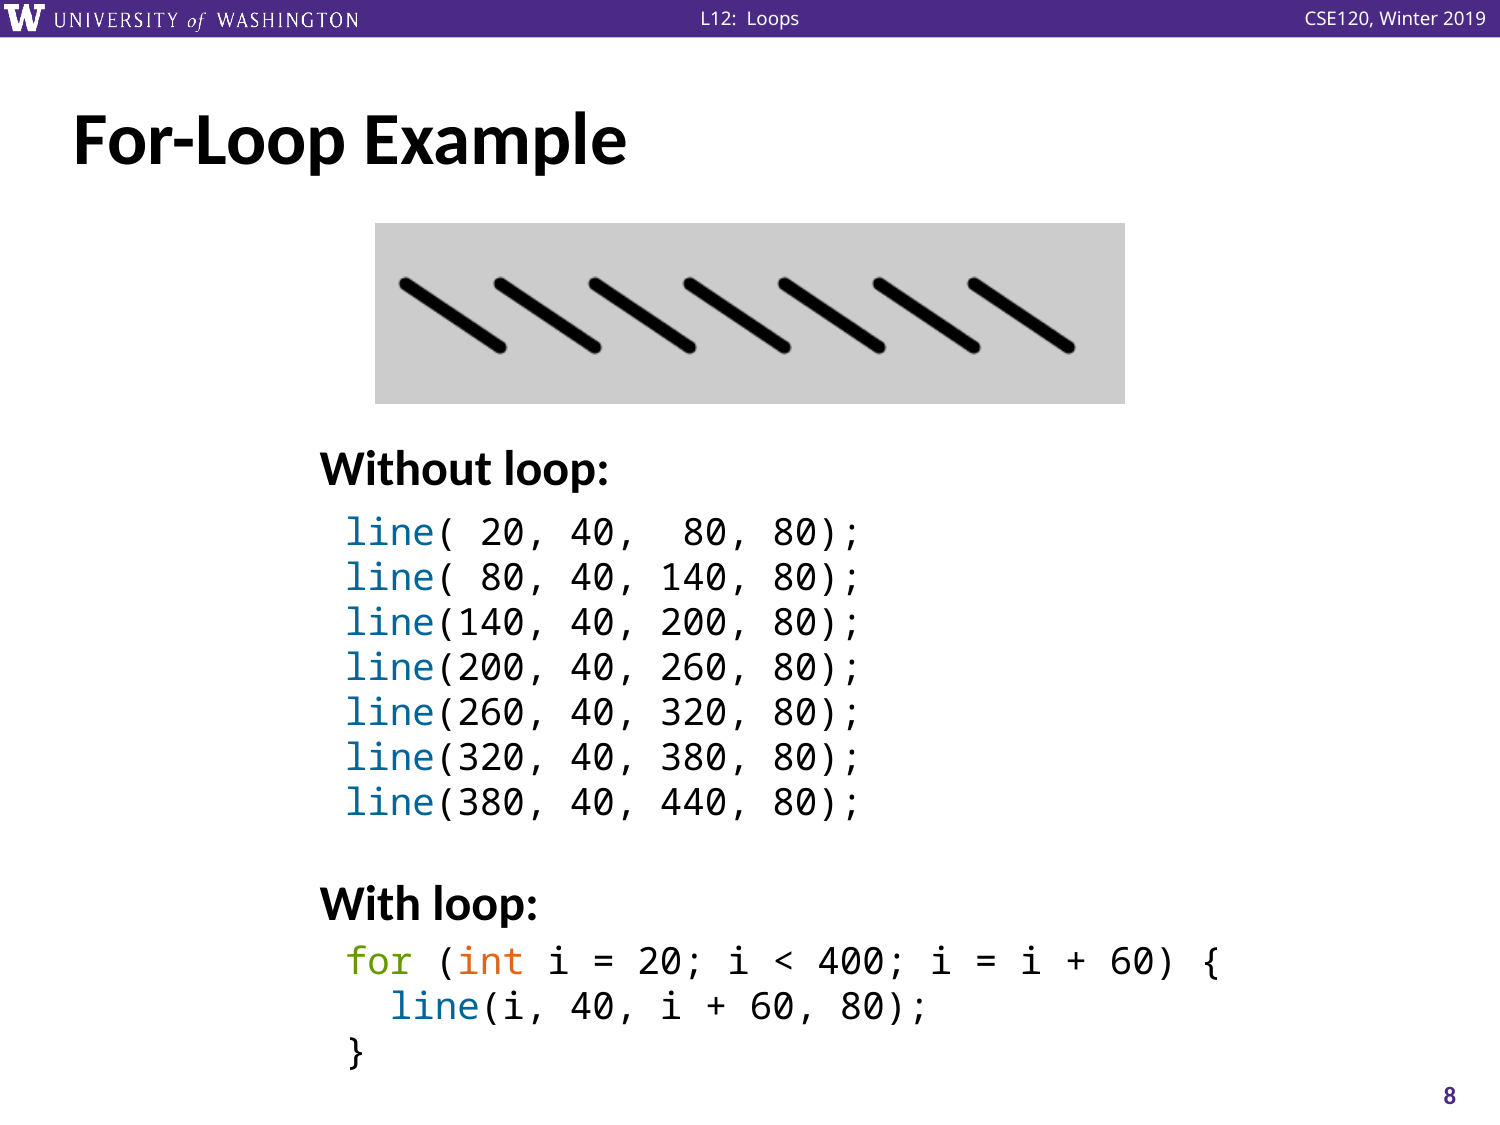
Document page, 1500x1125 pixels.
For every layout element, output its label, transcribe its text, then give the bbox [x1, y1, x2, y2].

title For-Loop Example [58, 71, 1438, 198]
slide_number 8 [1400, 1065, 1500, 1125]
text_box Without loop: [304, 419, 882, 510]
text_box line( 20, 40, 80, 80); line( 80, 40, 140, 80); line(140, 40, 200, 80); line(200, 40, 260, 80); line(260, 40, 320, 80); line(320, 40, 380, 80); line(380, 40, 440, 80); [329, 500, 930, 831]
picture [374, 223, 1126, 404]
picture [4, 4, 358, 32]
text_box With loop: [304, 854, 882, 945]
text_box for (int i = 20; i < 400; i = i + 60) { line(i, 40, i + 60, 80); } [329, 929, 1260, 1080]
